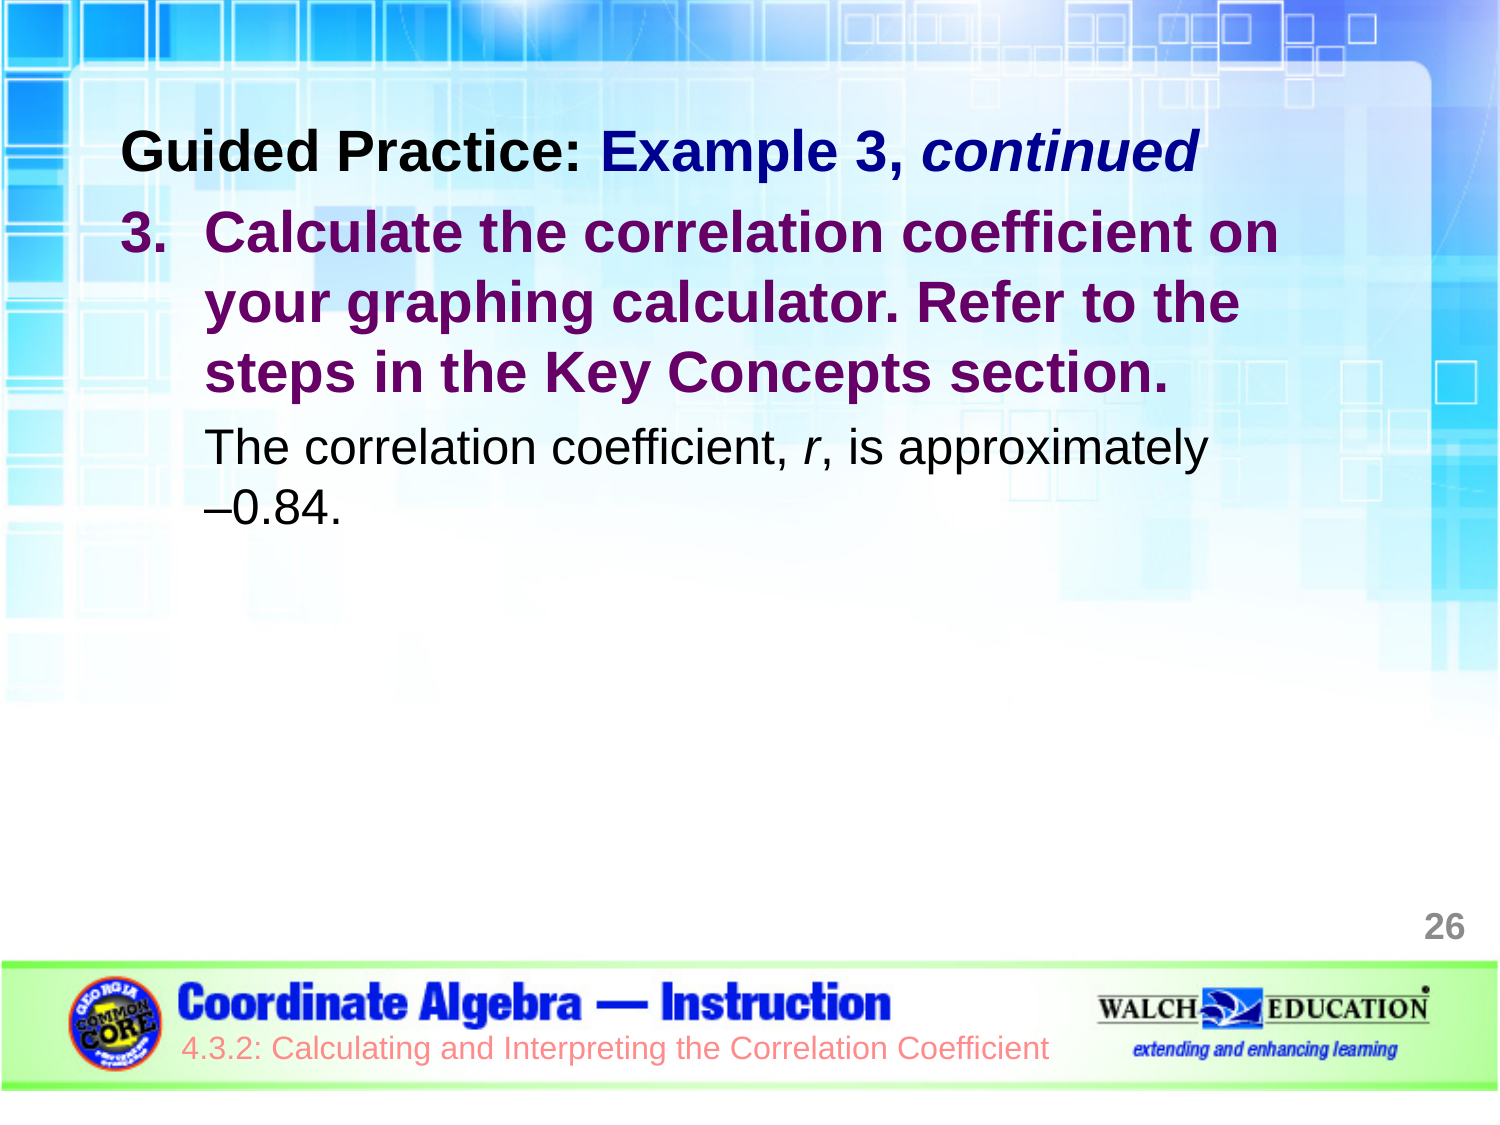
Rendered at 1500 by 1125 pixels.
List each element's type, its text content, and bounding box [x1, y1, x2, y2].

footer 4.3.2: Calculating and Interpreting the Correlation Coefficient [166, 1024, 1080, 1069]
picture [1, 0, 1500, 1091]
subtitle Guided Practice: Example 3, continued Calculate the correlation coefficient on your graphing calculator. Refer to the steps in the Key Concepts section. The correlation coefficient, r, is approximately –0.84. [105, 105, 1376, 925]
slide_number 26 [1361, 901, 1481, 949]
